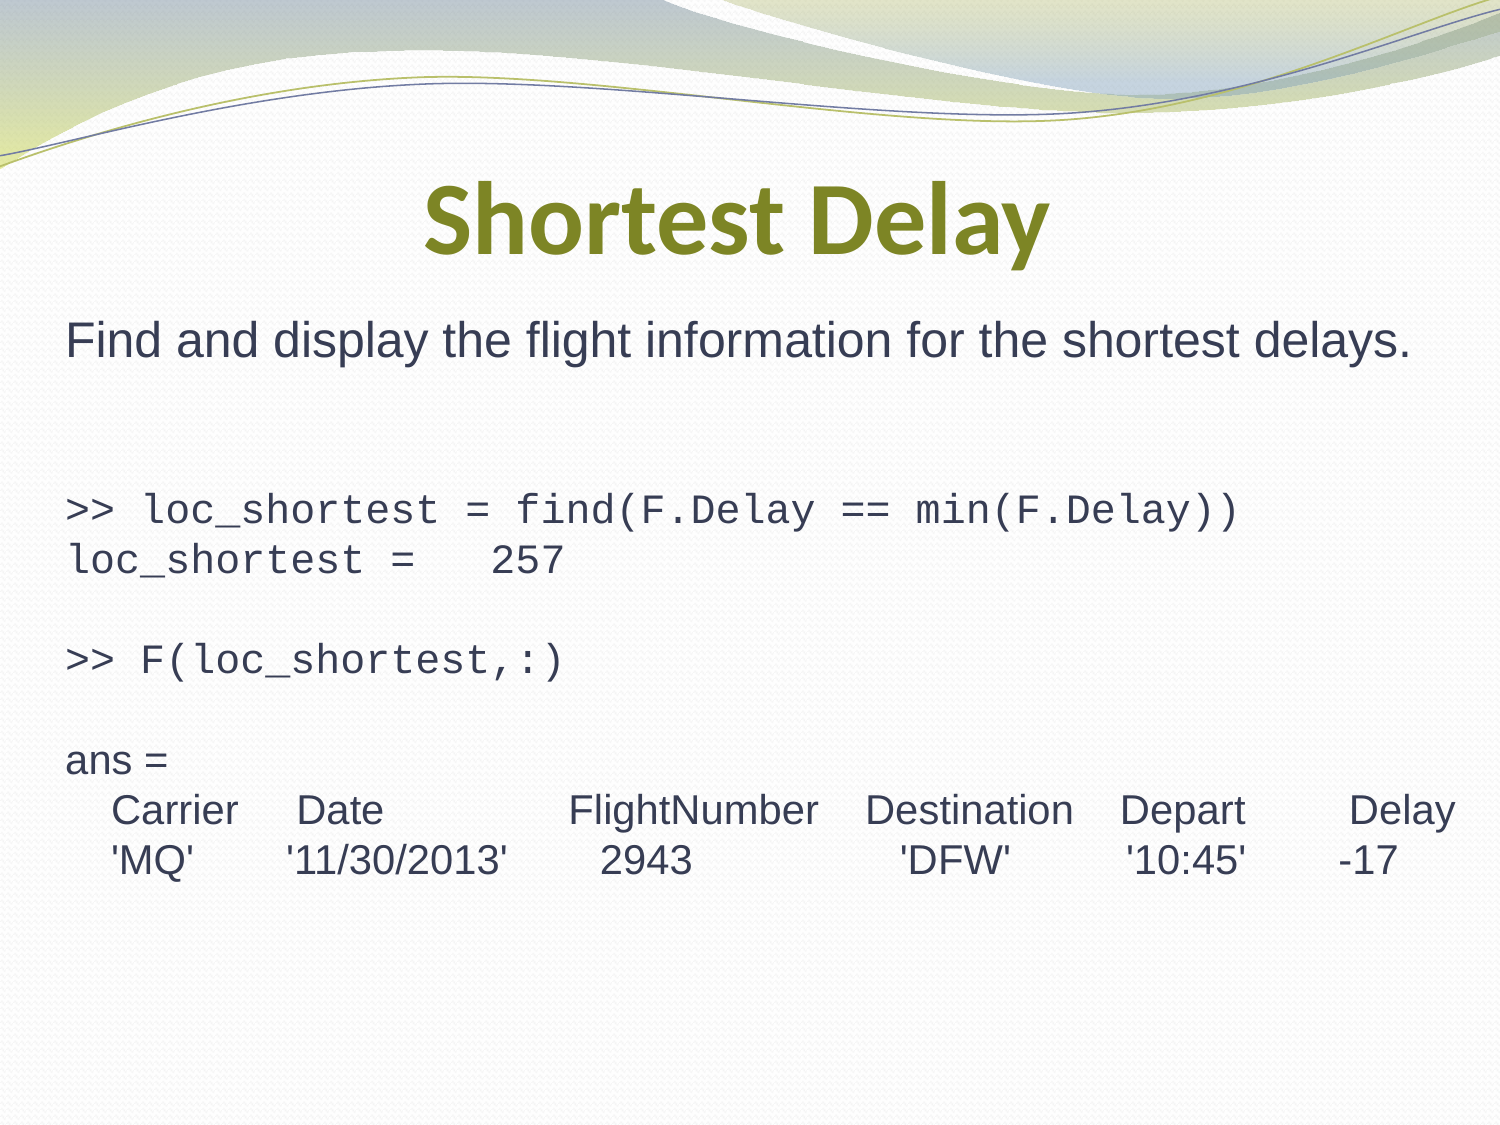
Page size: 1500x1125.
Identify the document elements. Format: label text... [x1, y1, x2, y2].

text_box Find and display the flight information for the shortest delays. [50, 299, 1500, 375]
text_box >> loc_shortest = find(F.Delay == min(F.Delay)) loc_shortest = 257 >> F(loc_shortest,:) ans = Carrier Date FlightNumber Destination Depart Delay 'MQ' '11/30/2013' 2943 'DFW' '10:45' -17 [50, 474, 1500, 890]
title Shortest Delay [0, 87, 1475, 275]
